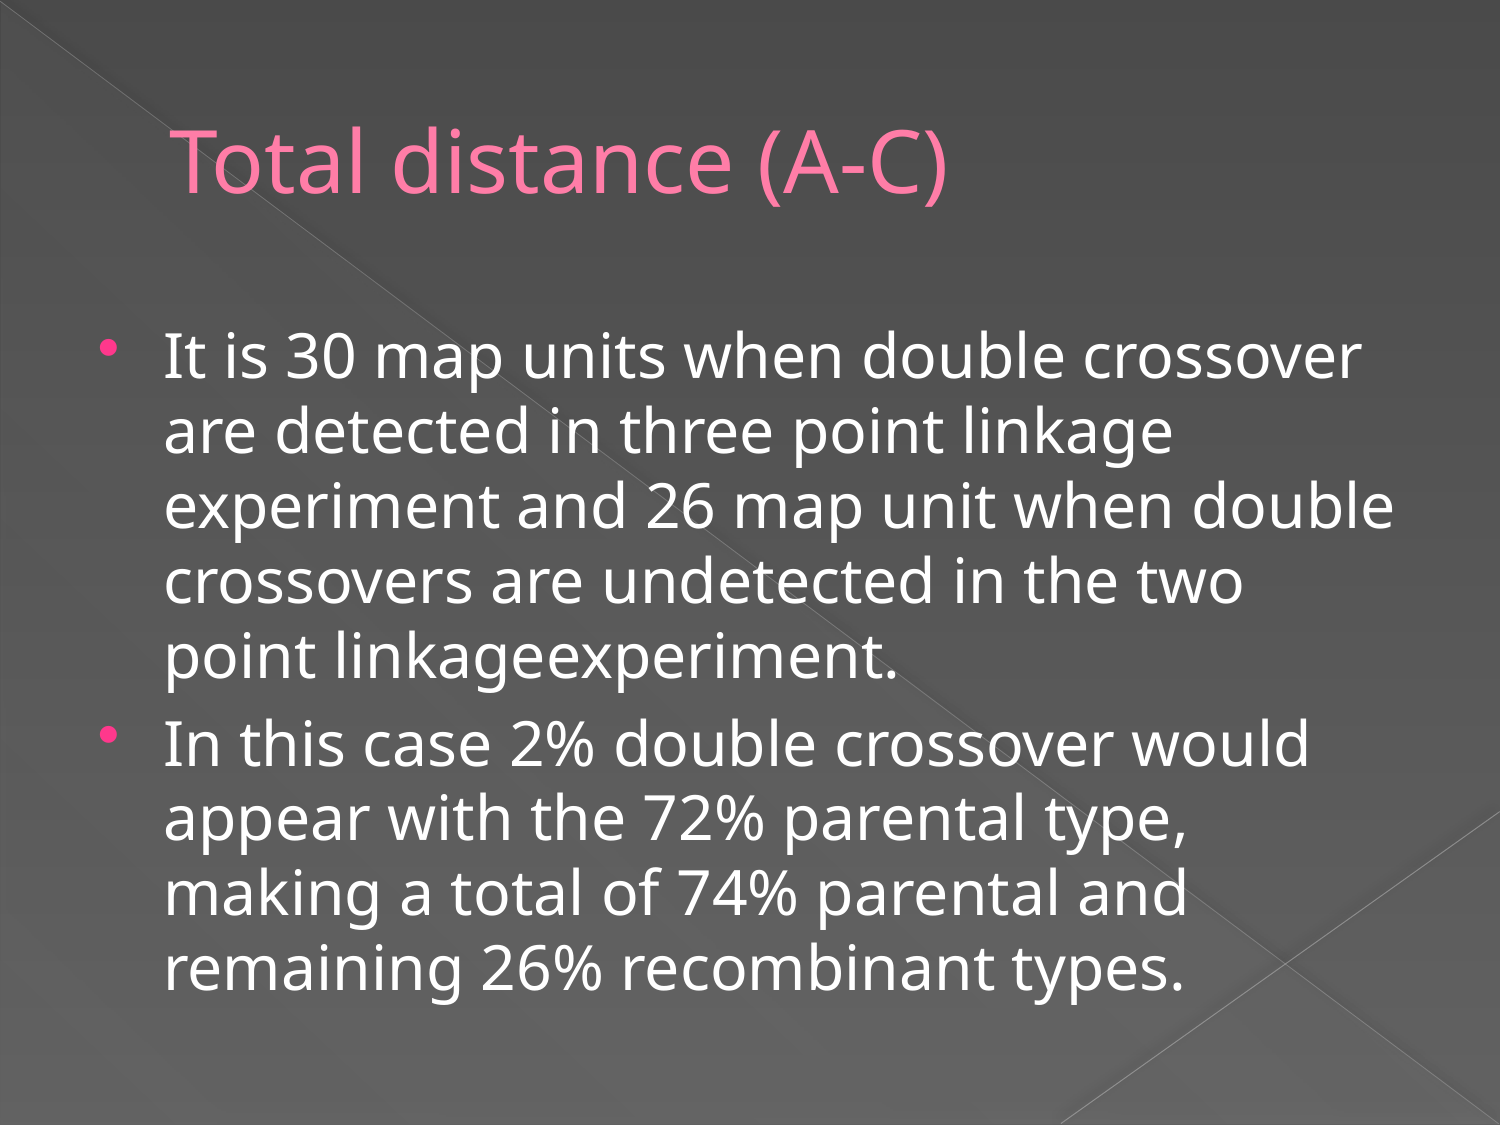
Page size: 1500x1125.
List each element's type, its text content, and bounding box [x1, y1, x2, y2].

title Total distance (A-C) [75, 43, 1425, 274]
list It is 30 map units when double crossover are detected in three point linkage experiment and 26 map unit when double crossovers are undetected in the two point linkageexperiment. In this case 2% double crossover would appear with the 72% parental type, making a total of 74% parental and remaining 26% recombinant types. [75, 308, 1425, 1059]
